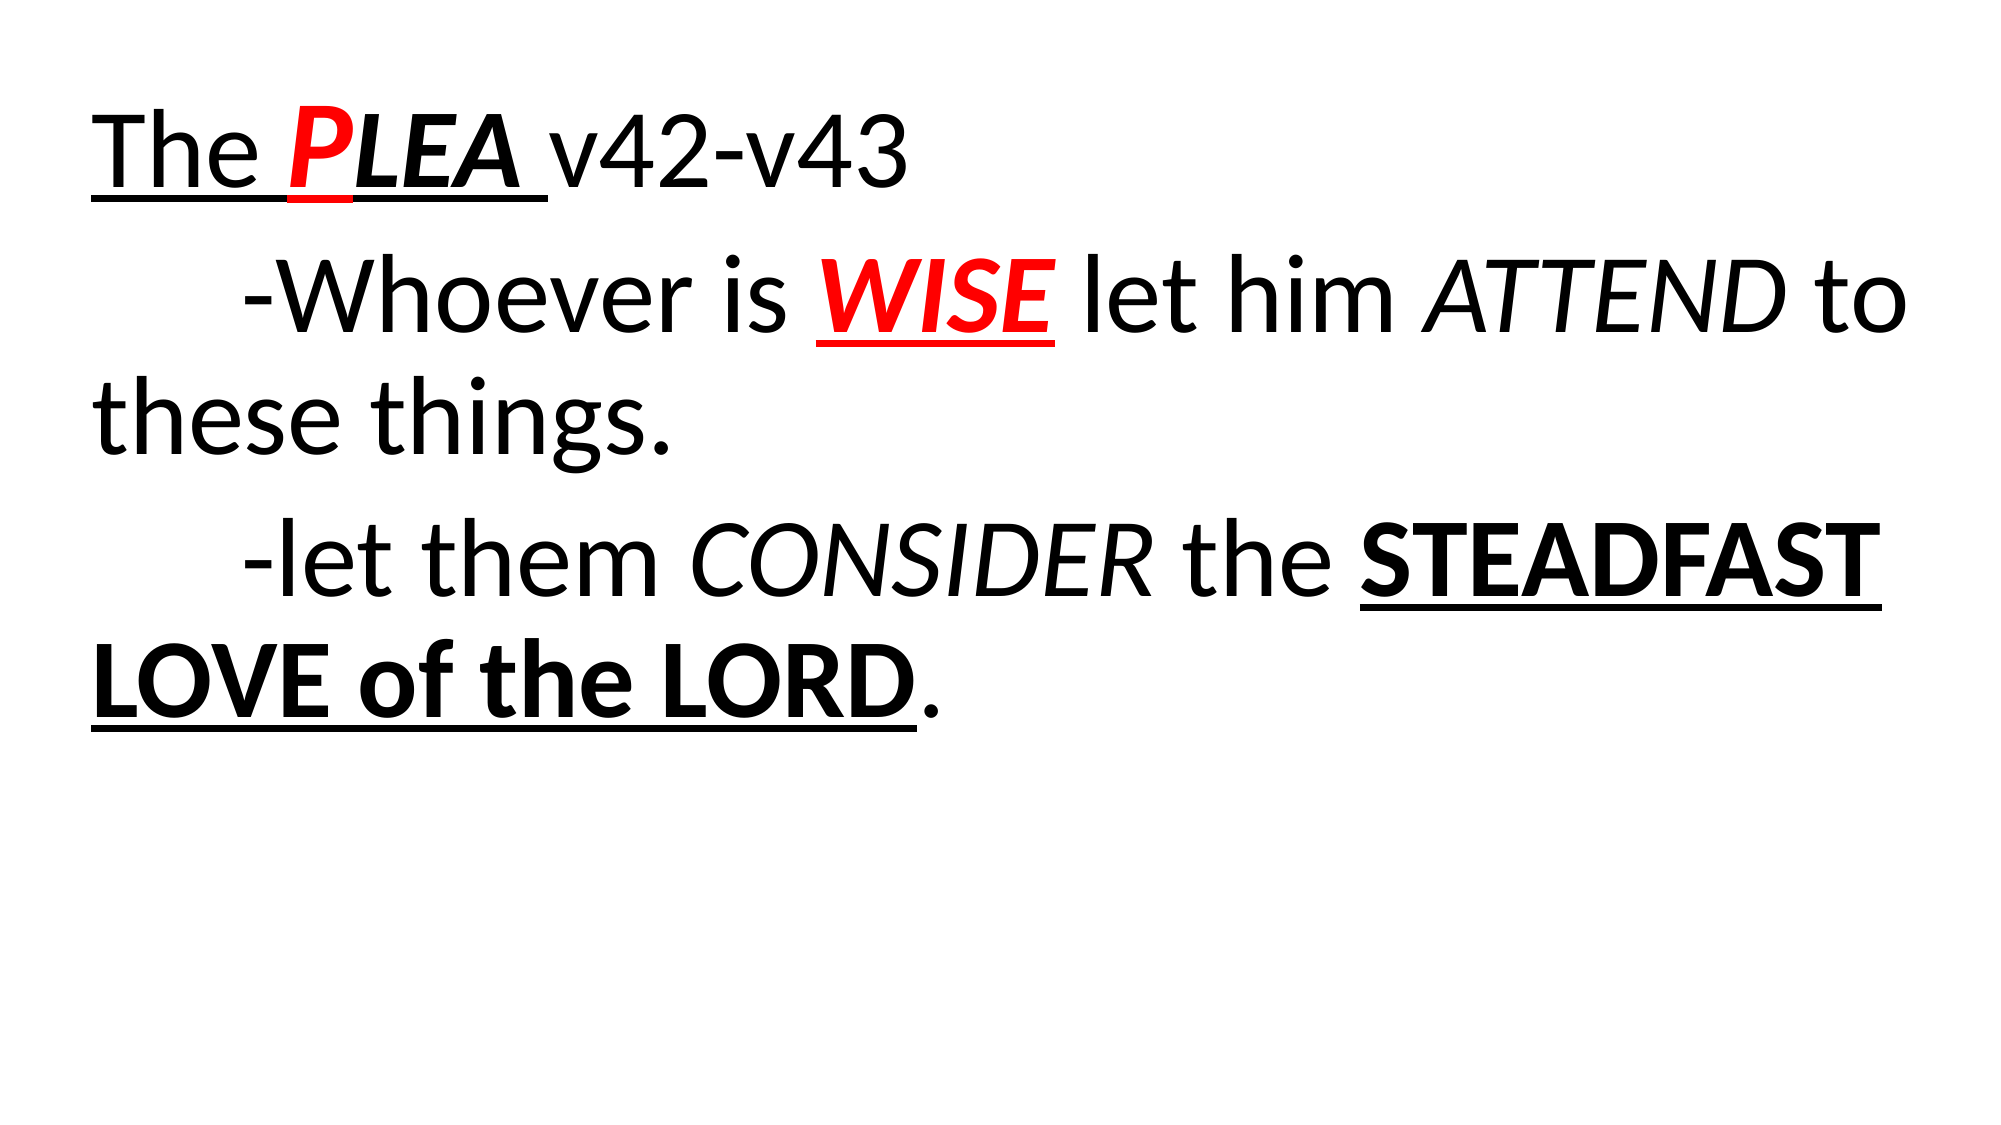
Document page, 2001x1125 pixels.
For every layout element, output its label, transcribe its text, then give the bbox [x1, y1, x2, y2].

list The PLEA v42-v43 -Whoever is WISE let him ATTEND to these things. -let them CONSIDER the STEADFAST LOVE of the LORD. [76, 72, 1941, 1104]
